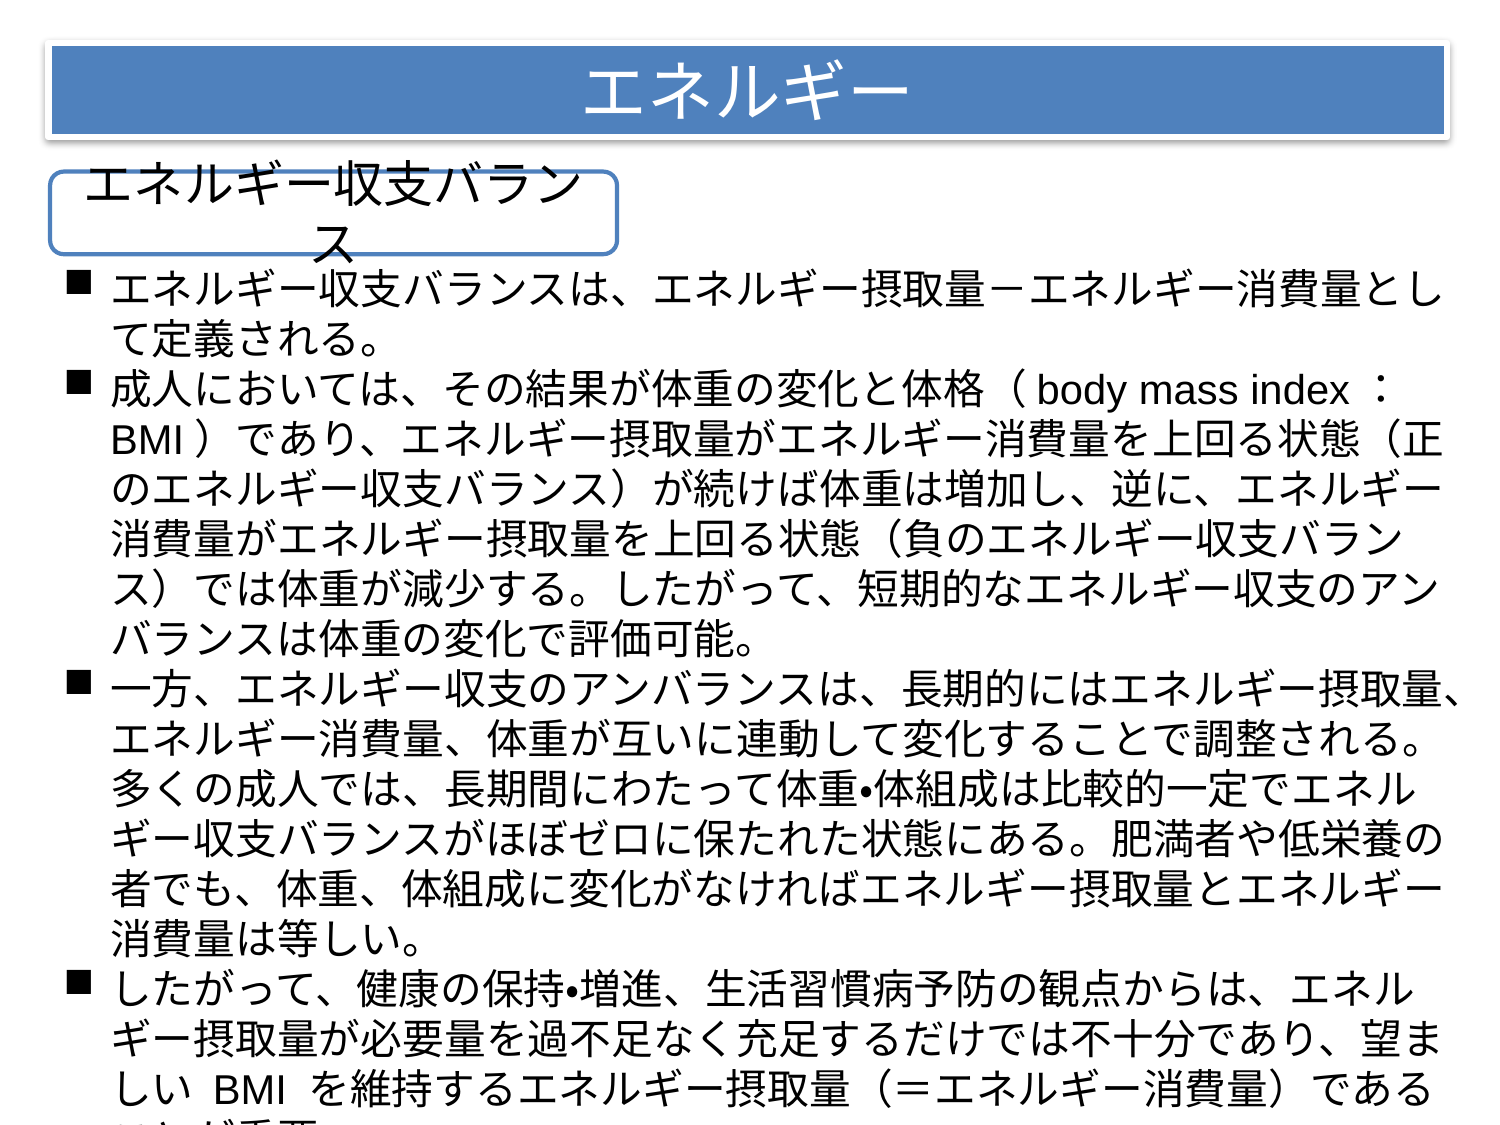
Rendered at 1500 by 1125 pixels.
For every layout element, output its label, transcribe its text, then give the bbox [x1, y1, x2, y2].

text_box エネルギー [45, 40, 1450, 140]
text_box エネルギー収支バランスは、エネルギー摂取量－エネルギー消費量として定義される。 成人においては、その結果が体重の変化と体格（body mass index：BMI）であり、エネルギー摂取量がエネルギー消費量を上回る状態（正のエネルギー収支バランス）が続けば体重は増加し、逆に、エネルギー消費量がエネルギー摂取量を上回る状態（負のエネルギー収支バランス）では体重が減少する。したがって、短期的なエネルギー収支のアンバランスは体重の変化で評価可能。 一方、エネルギー収支のアンバランスは、長期的にはエネルギー摂取量、エネルギー消費量、体重が互いに連動して変化することで調整される。多くの成人では、長期間にわたって体重・体組成は比較的一定でエネルギー収支バランスがほぼゼロに保たれた状態にある。肥満者や低栄養の者でも、体重、体組成に変化がなければエネルギー摂取量とエネルギー消費量は等しい。 したがって、健康の保持・増進、生活習慣病予防の観点からは、エネルギー摂取量が必要量を過不足なく充足するだけでは不十分であり、望ましい BMI を維持するエネルギー摂取量（＝エネルギー消費量）であることが重要。 [48, 255, 1471, 1125]
text_box エネルギー収支バランス [47, 169, 620, 255]
